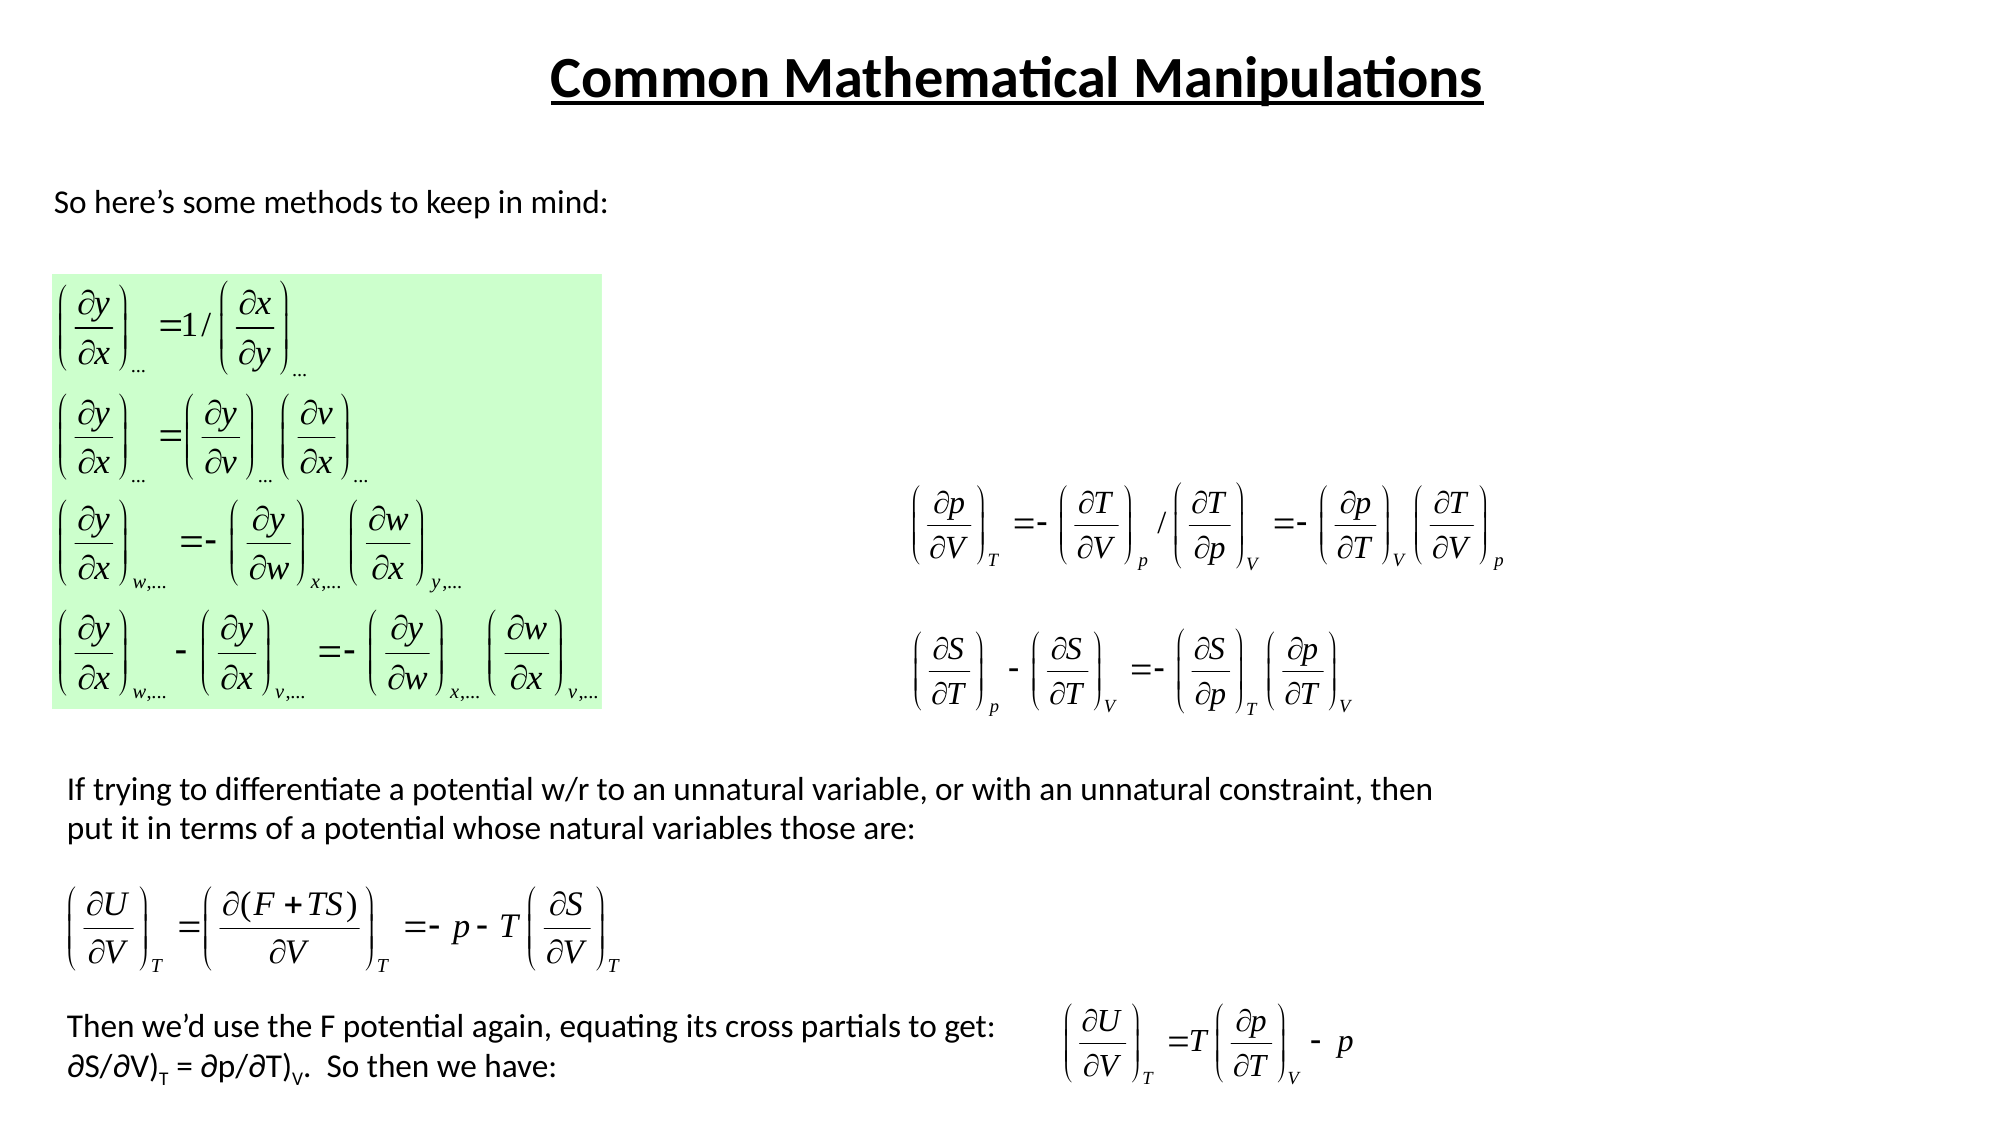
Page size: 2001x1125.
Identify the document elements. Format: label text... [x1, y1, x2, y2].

text_box Common Mathematical Manipulations [461, 31, 1573, 118]
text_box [61, 879, 628, 982]
text_box So here’s some methods to keep in mind: [39, 173, 1933, 228]
text_box Then we’d use the F potential again, equating its cross partials to get: ∂S/∂V)T = ∂p/∂T)V. So then we have: [52, 996, 1053, 1097]
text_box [52, 273, 602, 710]
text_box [908, 623, 1359, 723]
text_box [906, 477, 1511, 577]
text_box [1058, 997, 1359, 1093]
text_box If trying to differentiate a potential w/r to an unnatural variable, or with an unnatural constraint, then put it in terms of a potential whose natural variables those are: [52, 759, 1496, 854]
